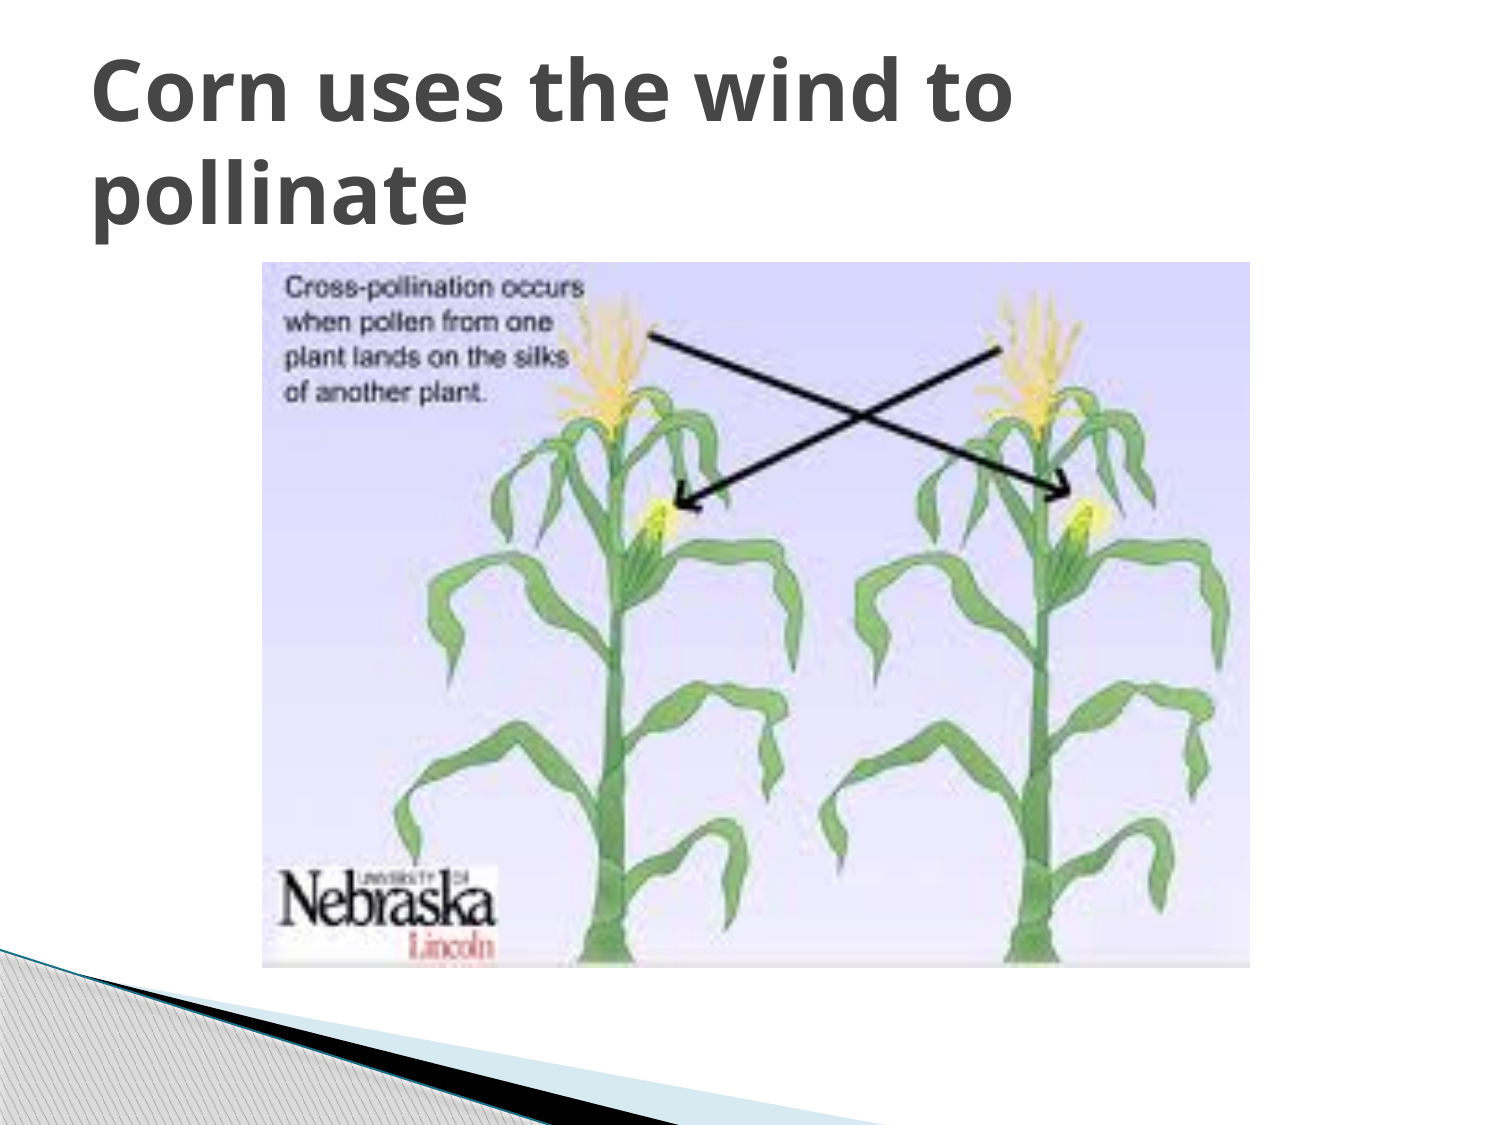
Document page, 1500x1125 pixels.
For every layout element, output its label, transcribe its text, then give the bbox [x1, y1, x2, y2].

title Corn uses the wind to pollinate [75, 45, 1425, 233]
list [262, 262, 1251, 969]
